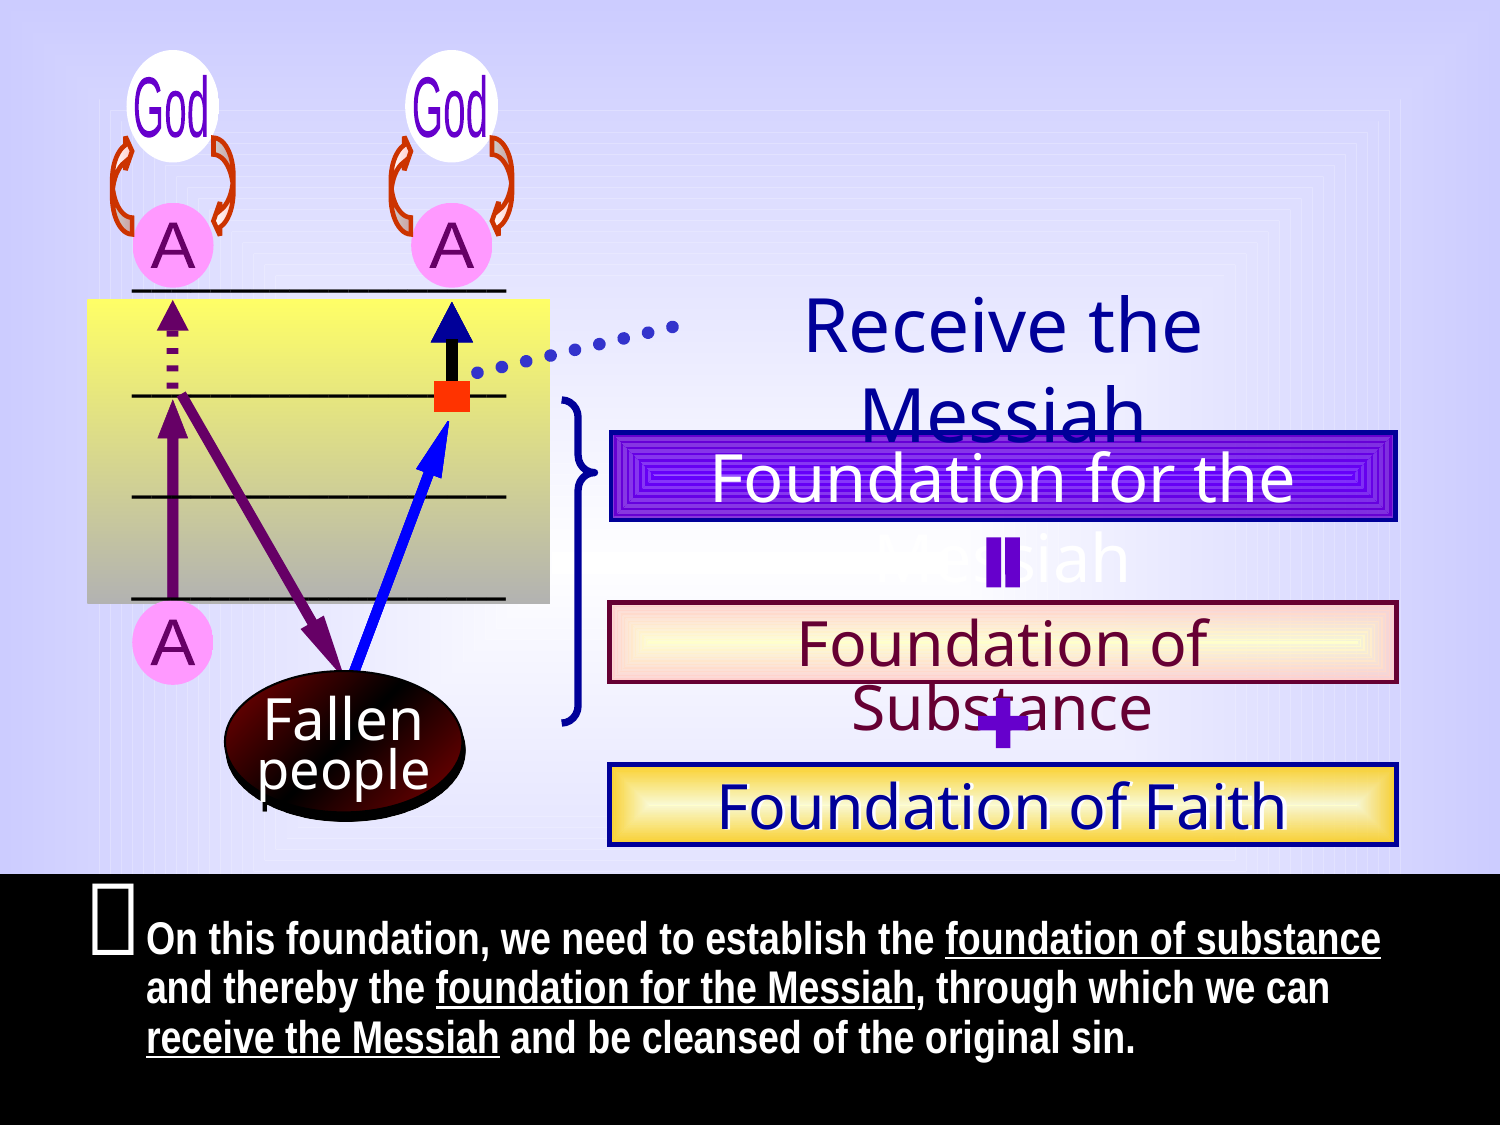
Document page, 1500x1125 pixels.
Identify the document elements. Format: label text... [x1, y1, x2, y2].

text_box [609, 764, 1398, 851]
text_box [0, 875, 1500, 1125]
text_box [68, 894, 1413, 1072]
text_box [977, 697, 1029, 749]
text_box [566, 399, 596, 724]
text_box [993, 537, 1013, 588]
text_box Foundation for the Messiah [606, 428, 1400, 604]
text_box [74, 49, 563, 813]
text_box Foundation of Substance [632, 608, 1374, 751]
text_box Receive the Messiah [668, 269, 1338, 465]
text_box [609, 602, 1397, 682]
